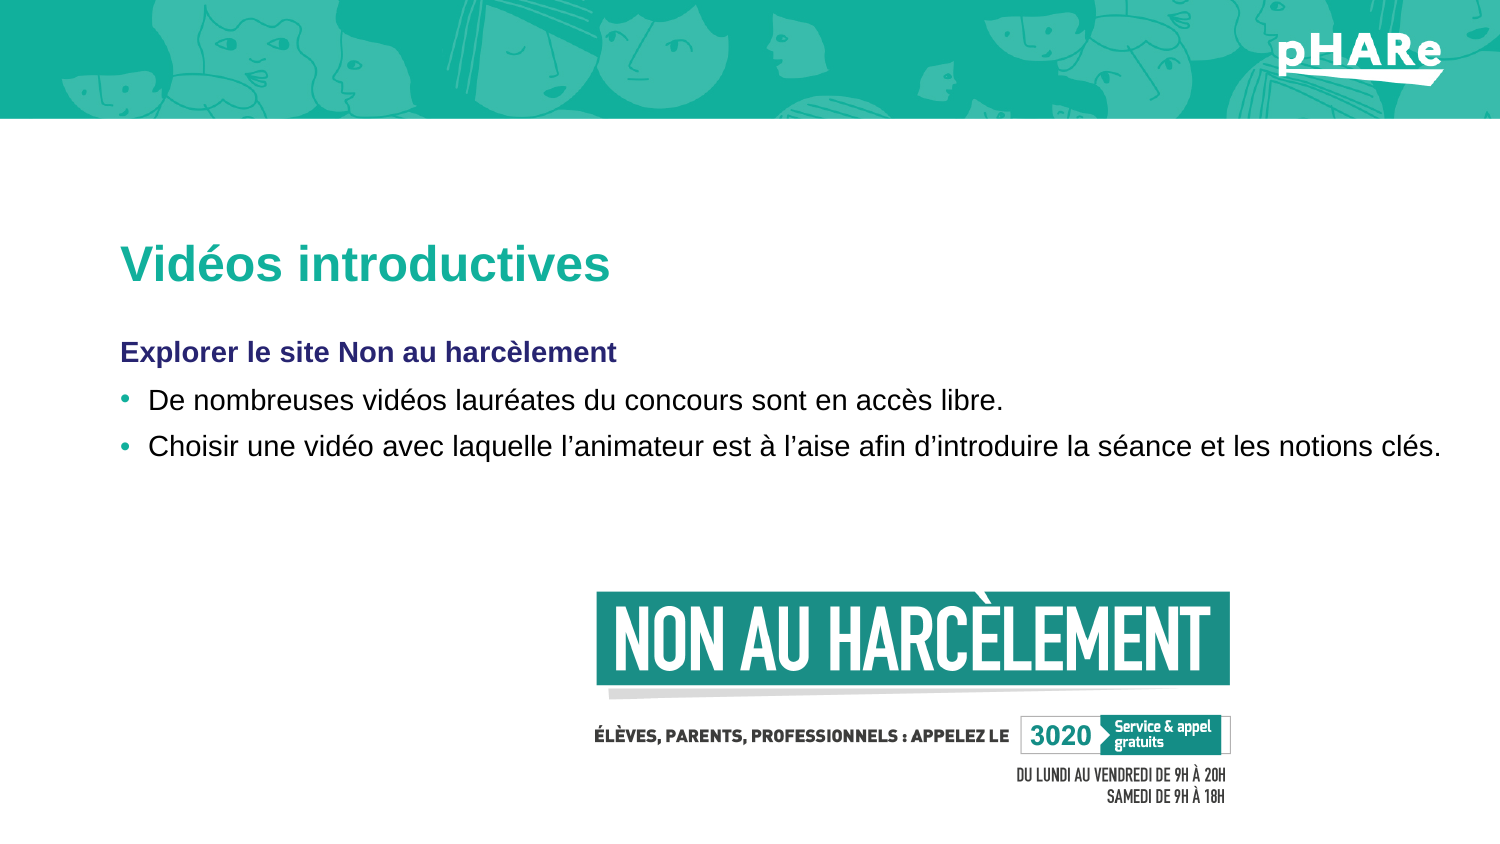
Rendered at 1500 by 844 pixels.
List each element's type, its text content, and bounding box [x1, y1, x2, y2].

picture [0, 0, 1500, 119]
text_box Vidéos introductives [105, 205, 1488, 324]
text_box Explorer le site Non au harcèlement De nombreuses vidéos lauréates du concours sont en accès libre. Choisir une vidéo avec laquelle l’animateur est à l’aise afin d’introduire la séance et les notions clés. [105, 330, 1474, 670]
picture [595, 571, 1231, 826]
